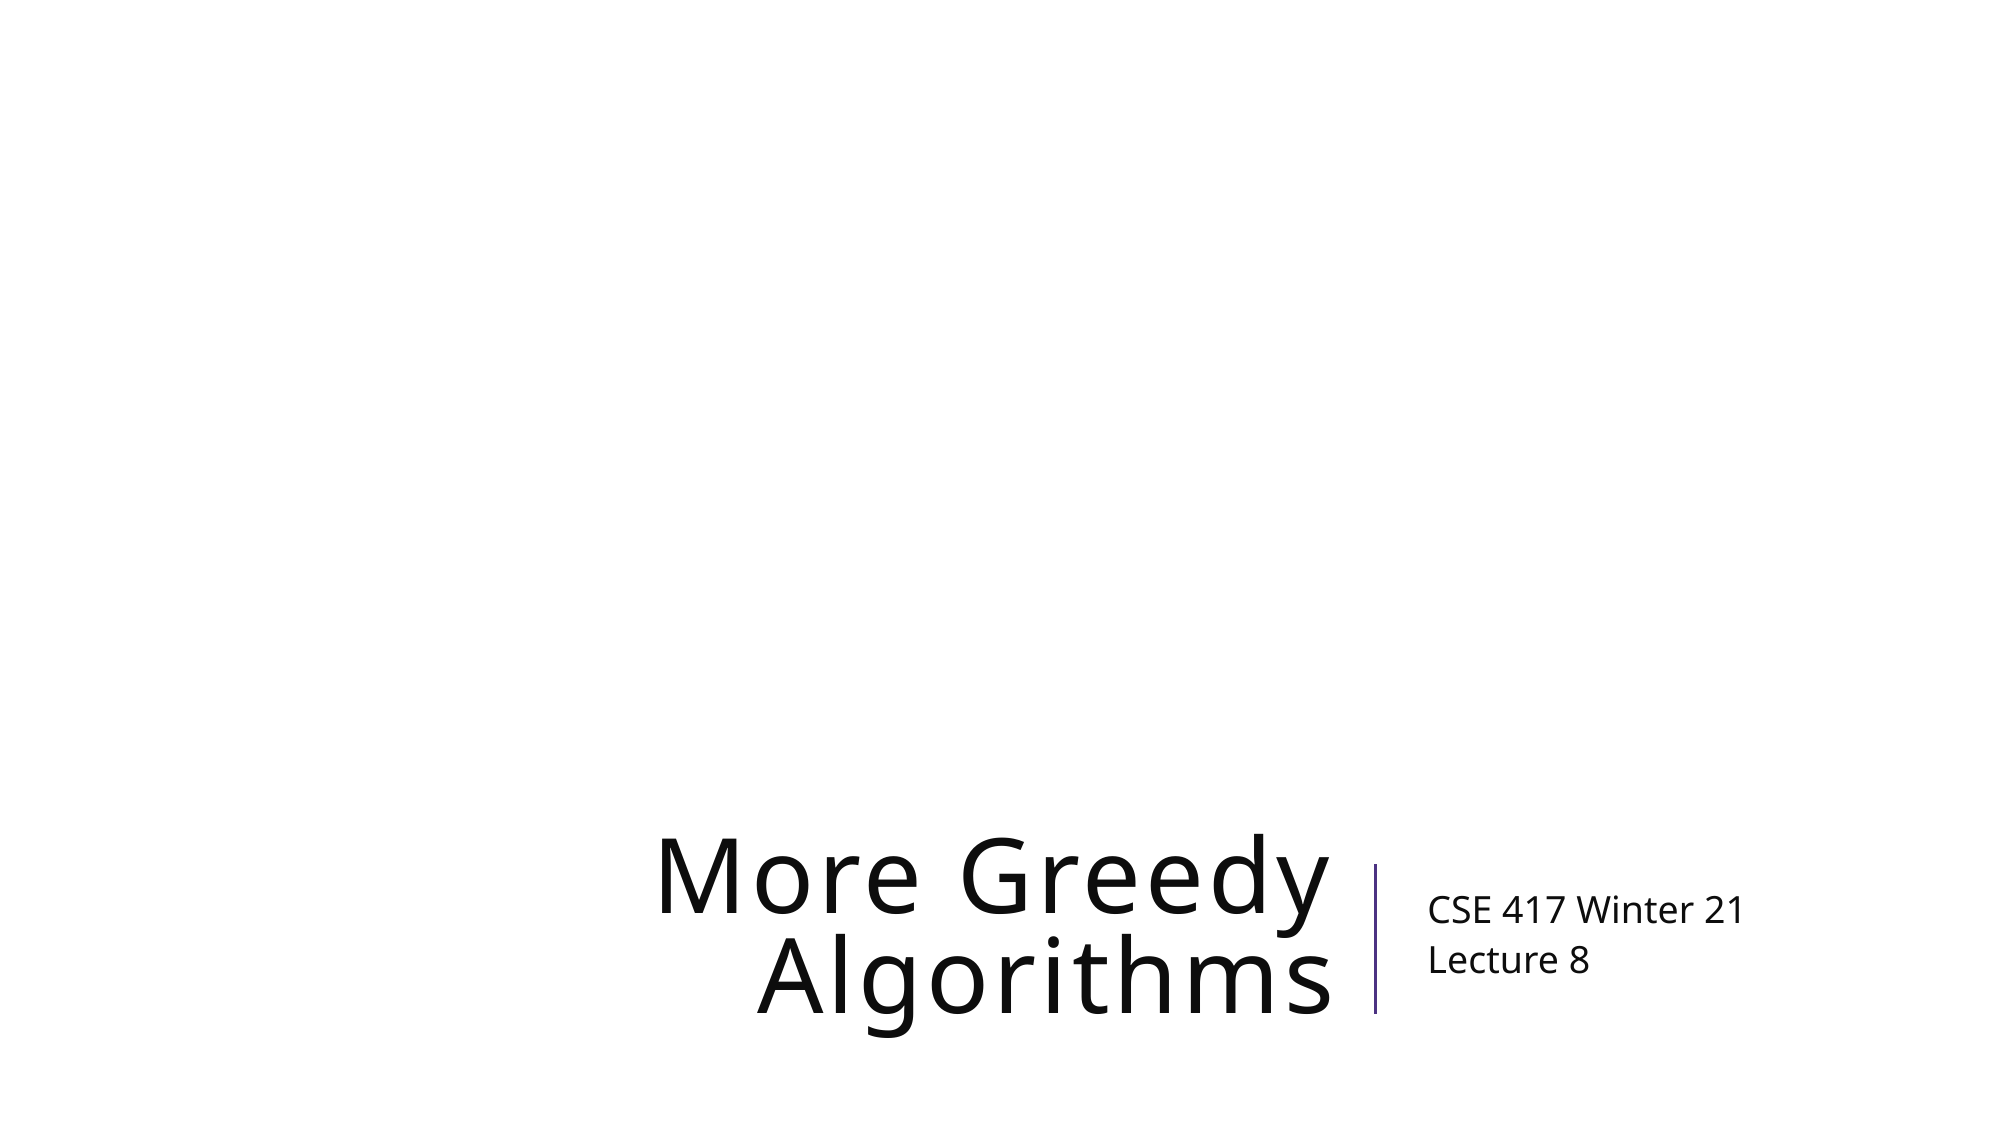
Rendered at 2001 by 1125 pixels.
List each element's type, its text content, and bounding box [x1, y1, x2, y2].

title More Greedy Algorithms [75, 813, 1350, 1054]
subtitle CSE 417 Winter 21 Lecture 8 [1412, 813, 1938, 1054]
